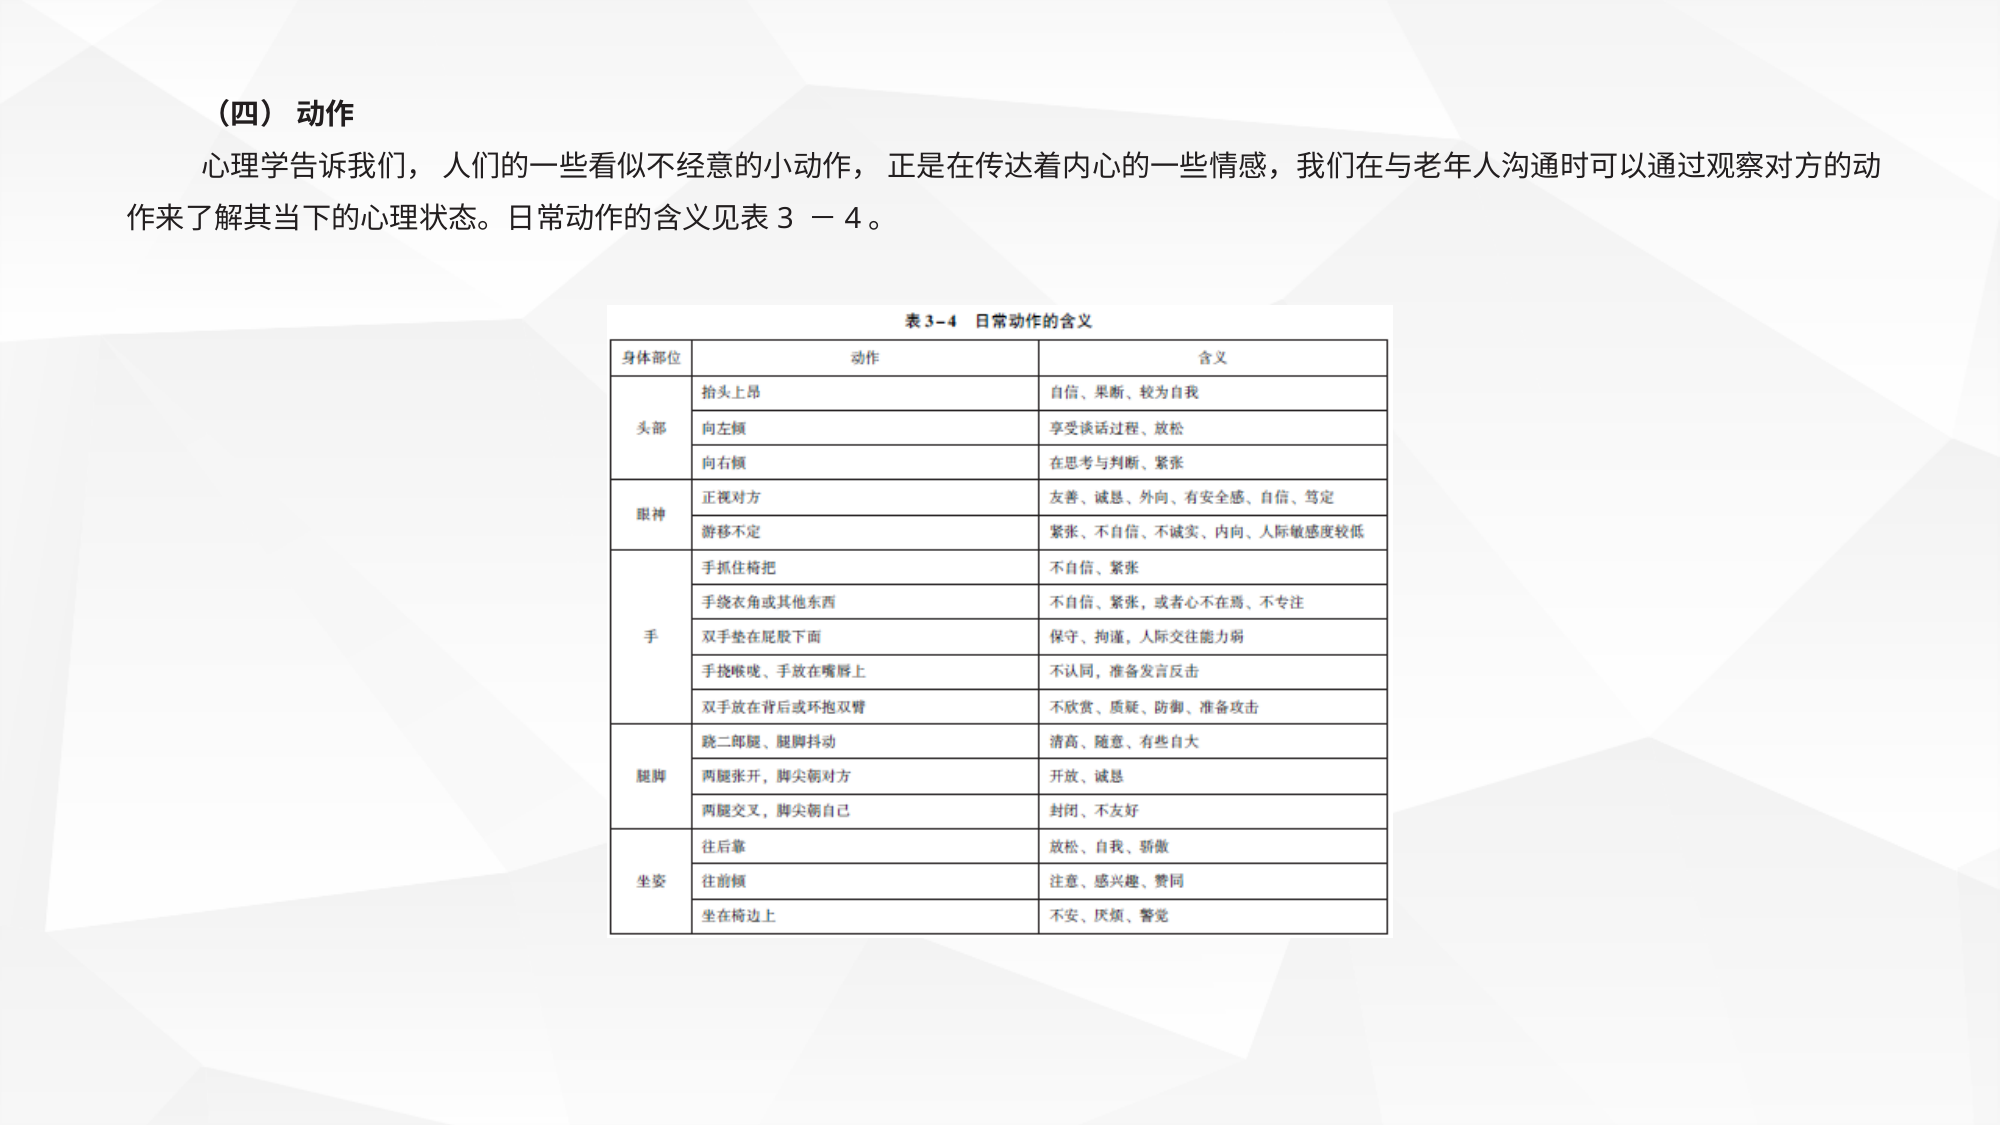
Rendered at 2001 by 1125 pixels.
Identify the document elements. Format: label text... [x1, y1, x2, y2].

text_box （四） 动作 心理学告诉我们， 人们的一些看似不经意的小动作， 正是在传达着内心的一些情感，我们在与老年人沟通时可以通过观察对方的动作来了解其当下的心理状态。日常动作的含义见表3 －4。 [111, 70, 1926, 243]
picture [0, 0, 2000, 1125]
